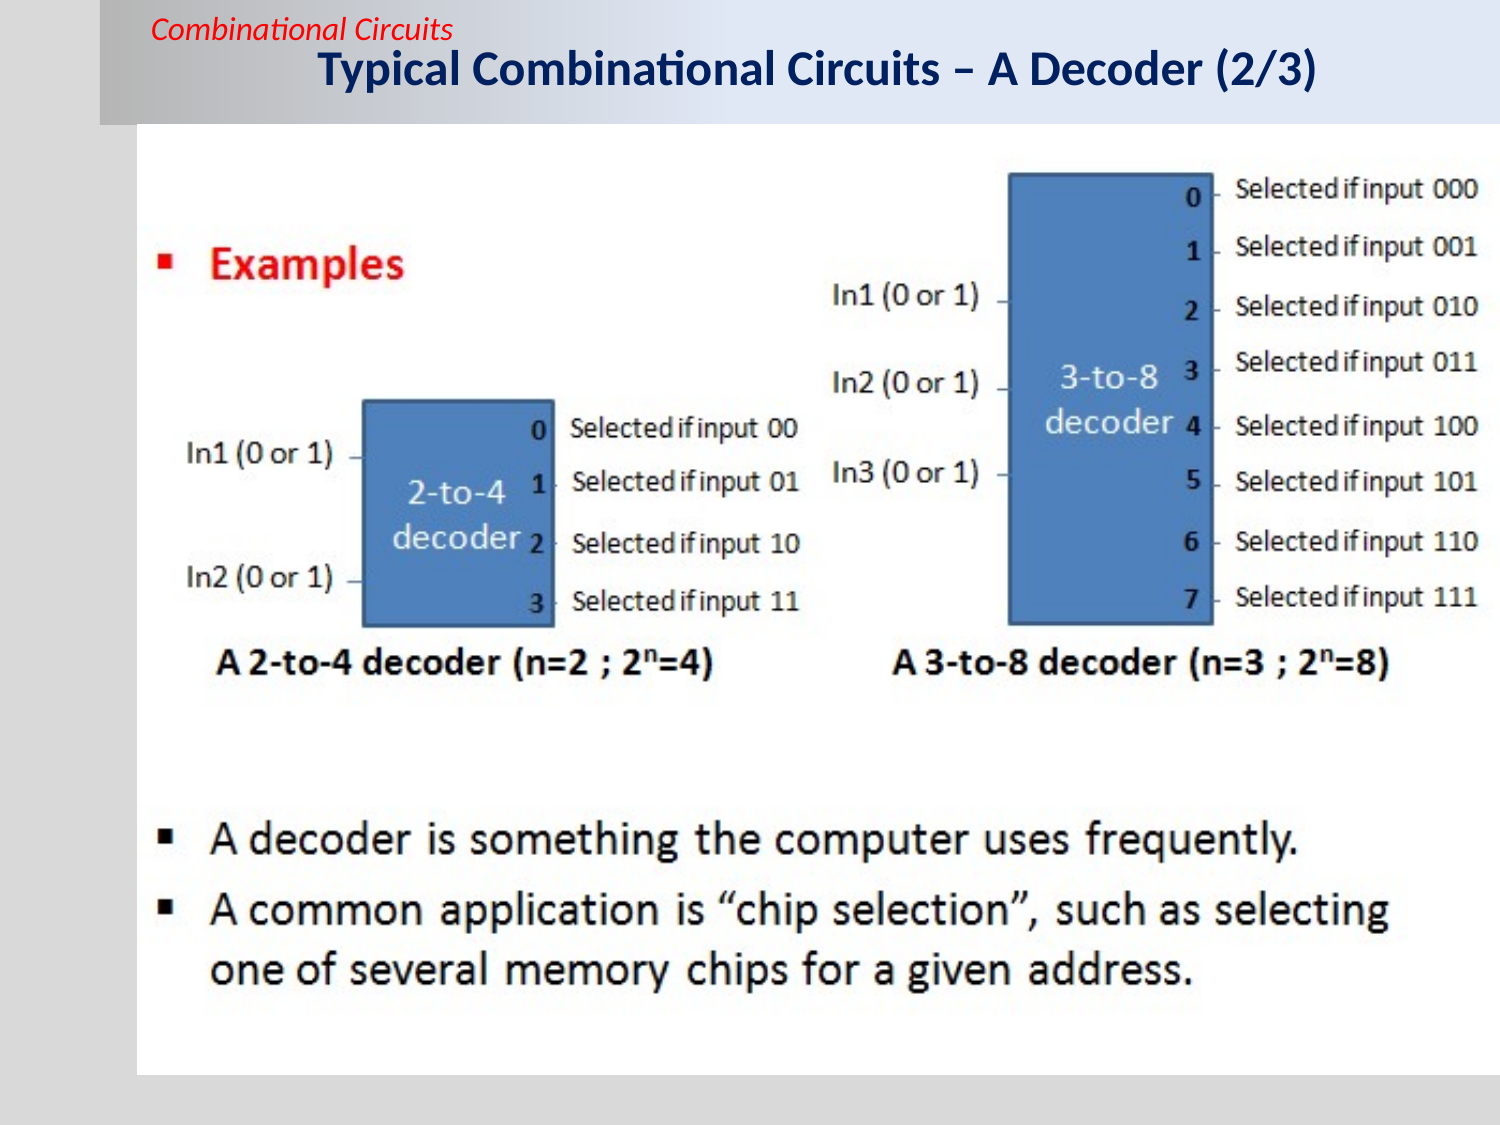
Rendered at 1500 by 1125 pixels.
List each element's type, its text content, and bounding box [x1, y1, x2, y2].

picture [137, 124, 1500, 1076]
list Combinational Circuits [135, 0, 625, 50]
title Typical Combinational Circuits – A Decoder (2/3) [135, 28, 1500, 104]
